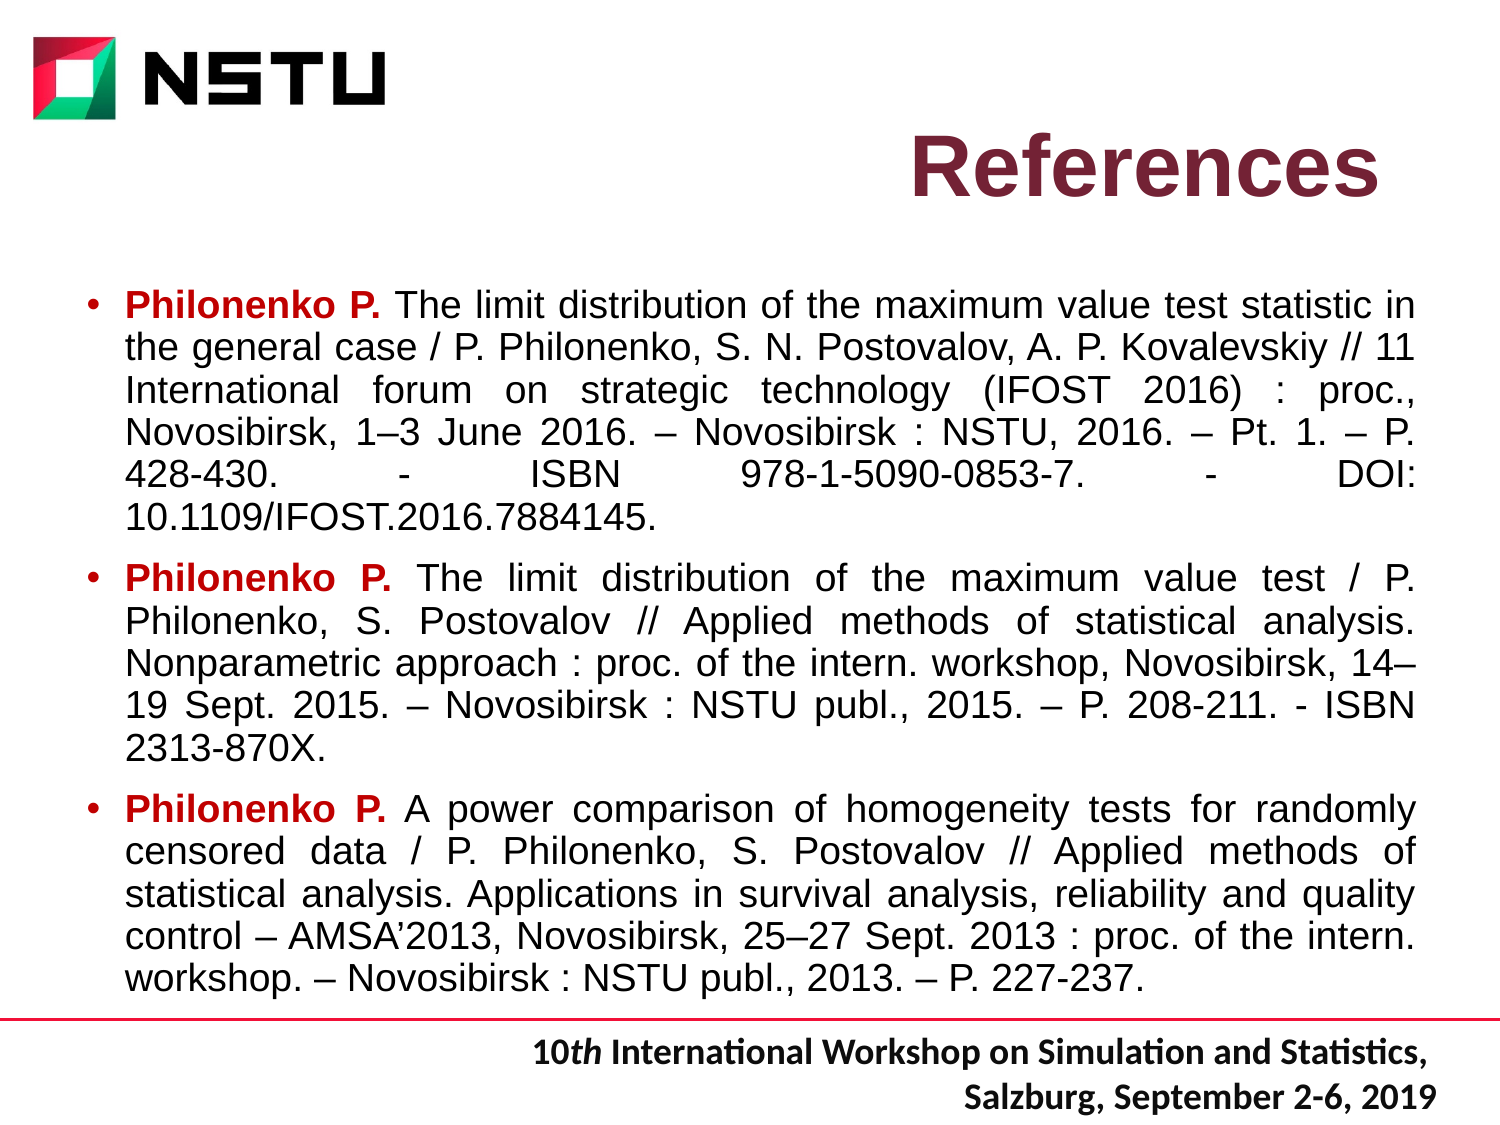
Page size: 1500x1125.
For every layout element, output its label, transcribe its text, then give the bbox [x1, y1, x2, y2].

text_box 10th International Workshop on Simulation and Statistics, Salzburg, September 2-6, 2019 [71, 1020, 1453, 1125]
picture [33, 0, 385, 157]
list Philonenko P. The limit distribution of the maximum value test statistic in the general case / P. Philonenko, S. N. Postovalov, A. P. Kovalevskiy // 11 International forum on strategic technology (IFOST 2016) : proc., Novosibirsk, 1–3 June 2016. – Novosibirsk : NSTU, 2016. – Pt. 1. – P. 428-430. - ISBN 978-1-5090-0853-7. - DOI: 10.1109/IFOST.2016.7884145. Philonenko P. The limit distribution of the maximum value test / P. Philonenko, S. Postovalov // Applied methods of statistical analysis. Nonparametric approach : proc. of the intern. workshop, Novosibirsk, 14–19 Sept. 2015. – Novosibirsk : NSTU publ., 2015. – P. 208-211. - ISBN 2313-870X. Philonenko P. A power comparison of homogeneity tests for randomly censored data / P. Philonenko, S. Postovalov // Applied methods of statistical analysis. Applications in survival analysis, reliability and quality control – AMSA’2013, Novosibirsk, 25–27 Sept. 2013 : proc. of the intern. workshop. – Novosibirsk : NSTU publ., 2013. – P. 227-237. [71, 277, 1434, 1014]
title References [103, 59, 1397, 277]
